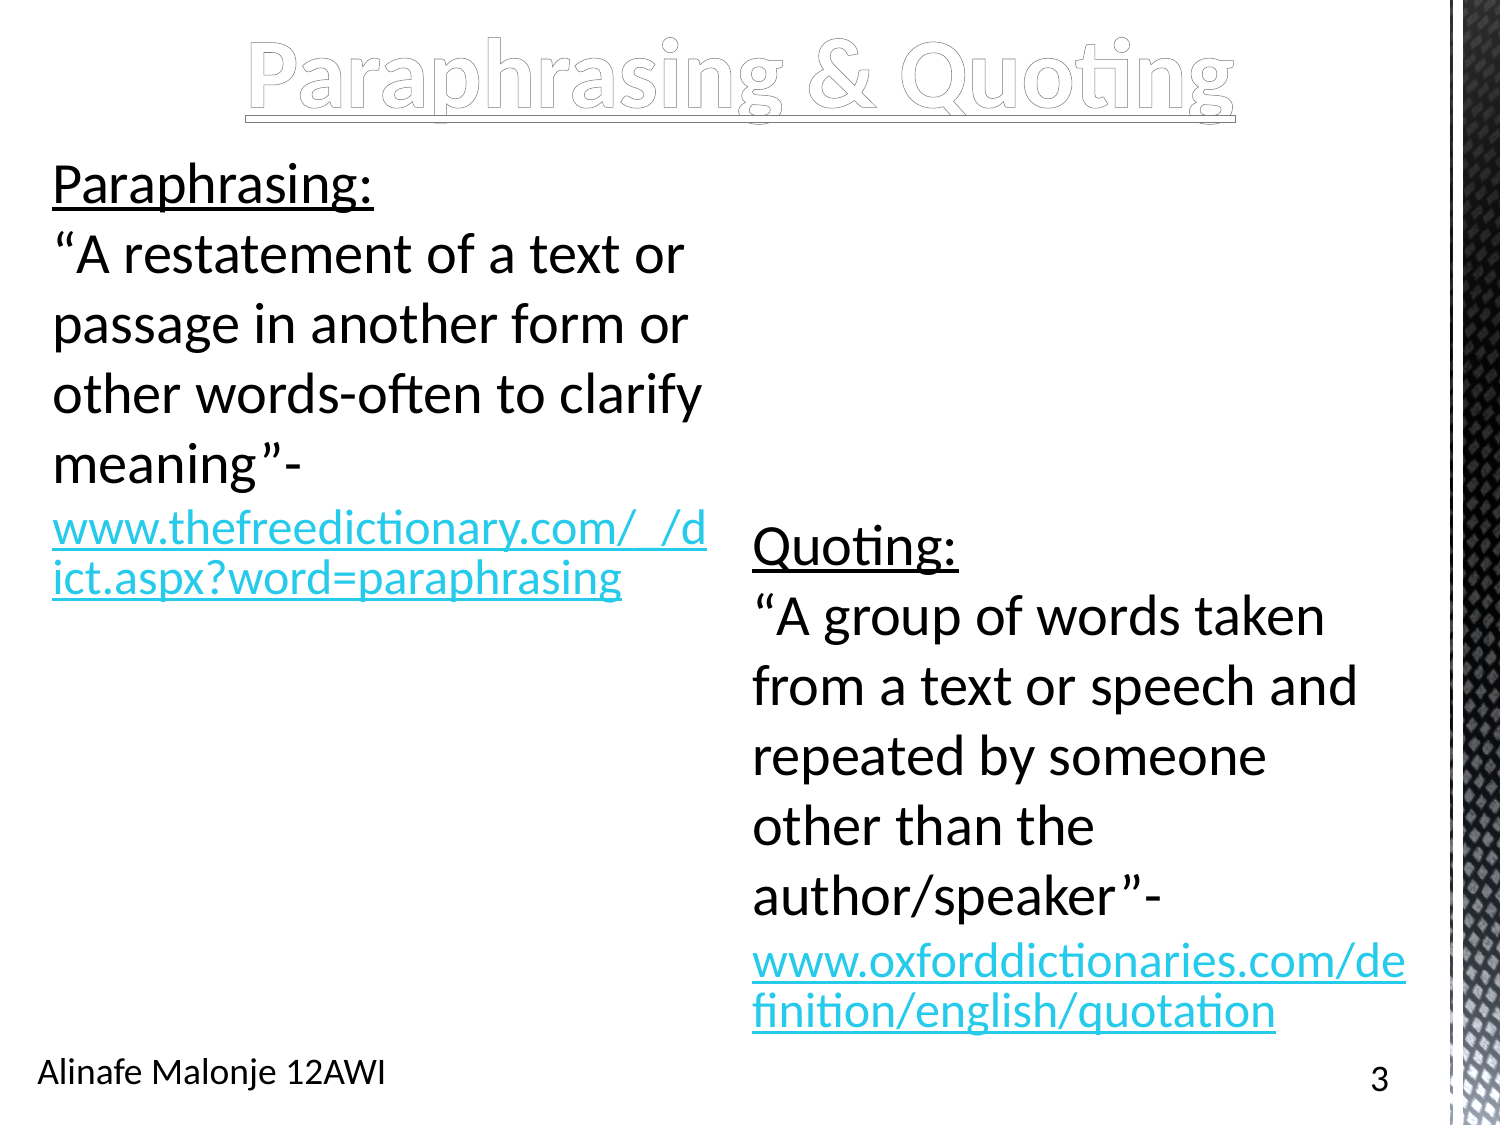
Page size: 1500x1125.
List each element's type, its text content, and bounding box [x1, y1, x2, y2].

text_box Paraphrasing: “A restatement of a text or passage in another form or other words-often to clarify meaning”- www.thefreedictionary.com/_/dict.aspx?word=paraphrasing [37, 137, 725, 563]
text_box Quoting: “A group of words taken from a text or speech and repeated by someone other than the author/speaker”- www.oxforddictionaries.com/definition/english/quotation [737, 499, 1425, 995]
picture [1447, 0, 1500, 1125]
text_box Paraphrasing & Quoting [230, 0, 1251, 135]
